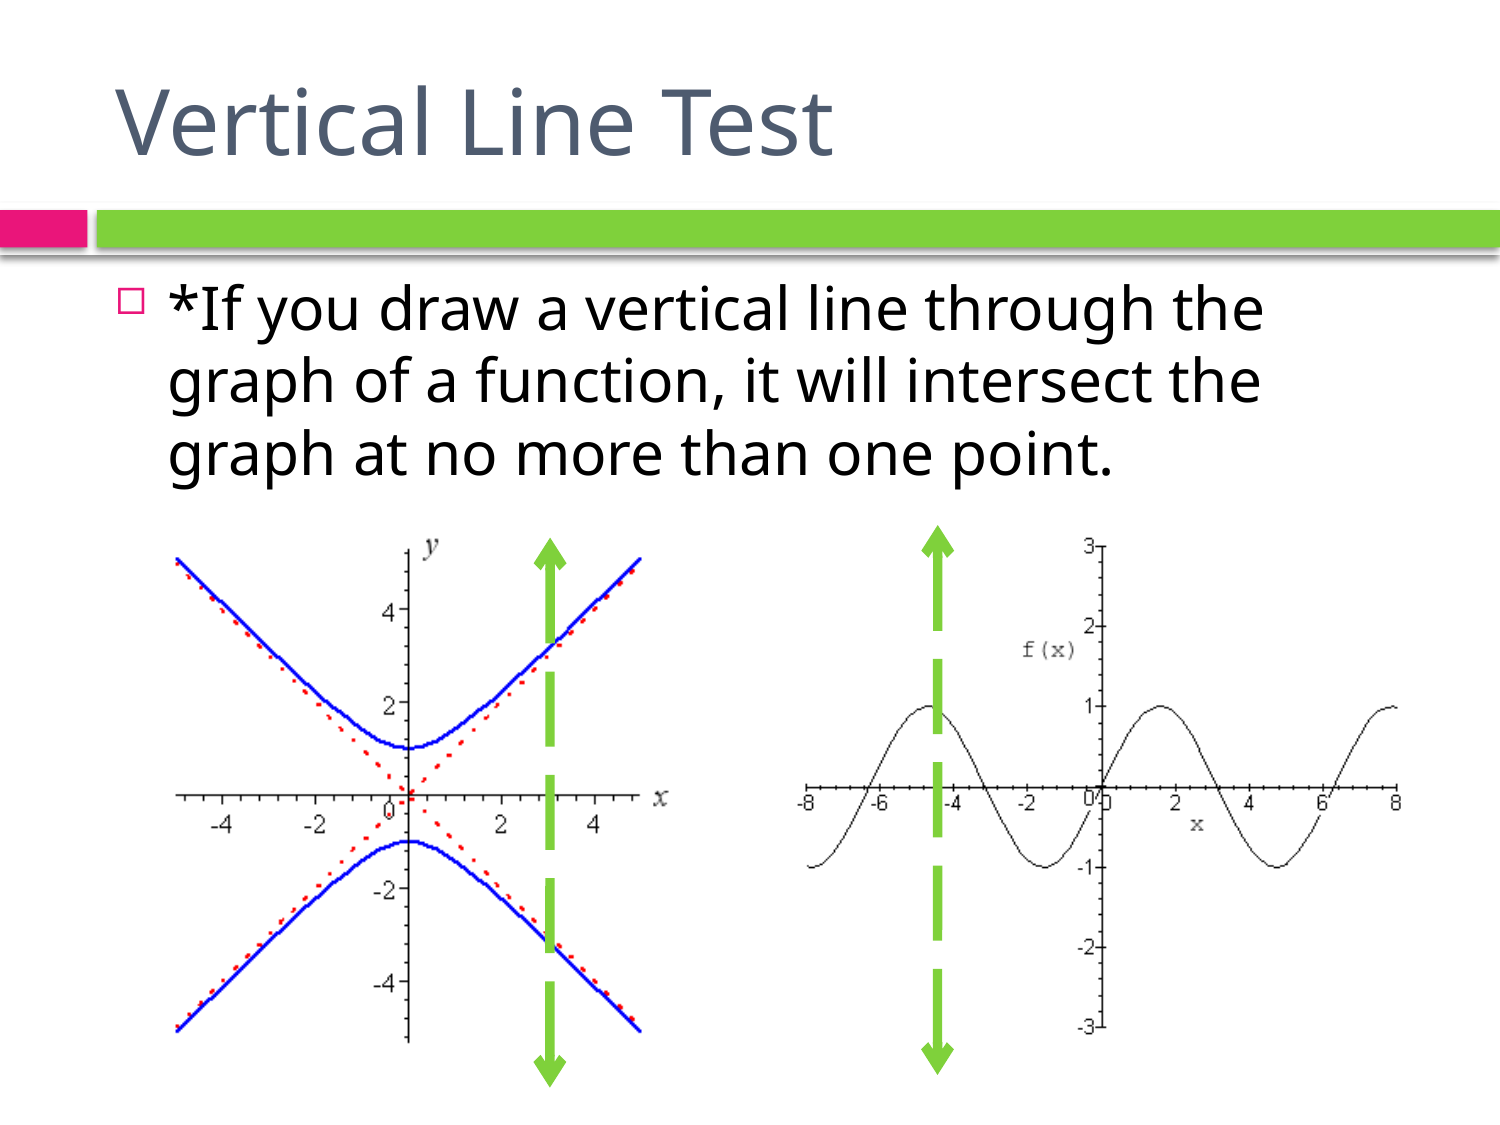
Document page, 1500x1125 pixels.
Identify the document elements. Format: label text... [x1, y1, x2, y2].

list *If you draw a vertical line through the graph of a function, it will intersect the graph at no more than one point. [100, 262, 1438, 1000]
title Vertical Line Test [100, 37, 1438, 200]
picture [137, 512, 713, 1085]
picture [787, 524, 1415, 1044]
